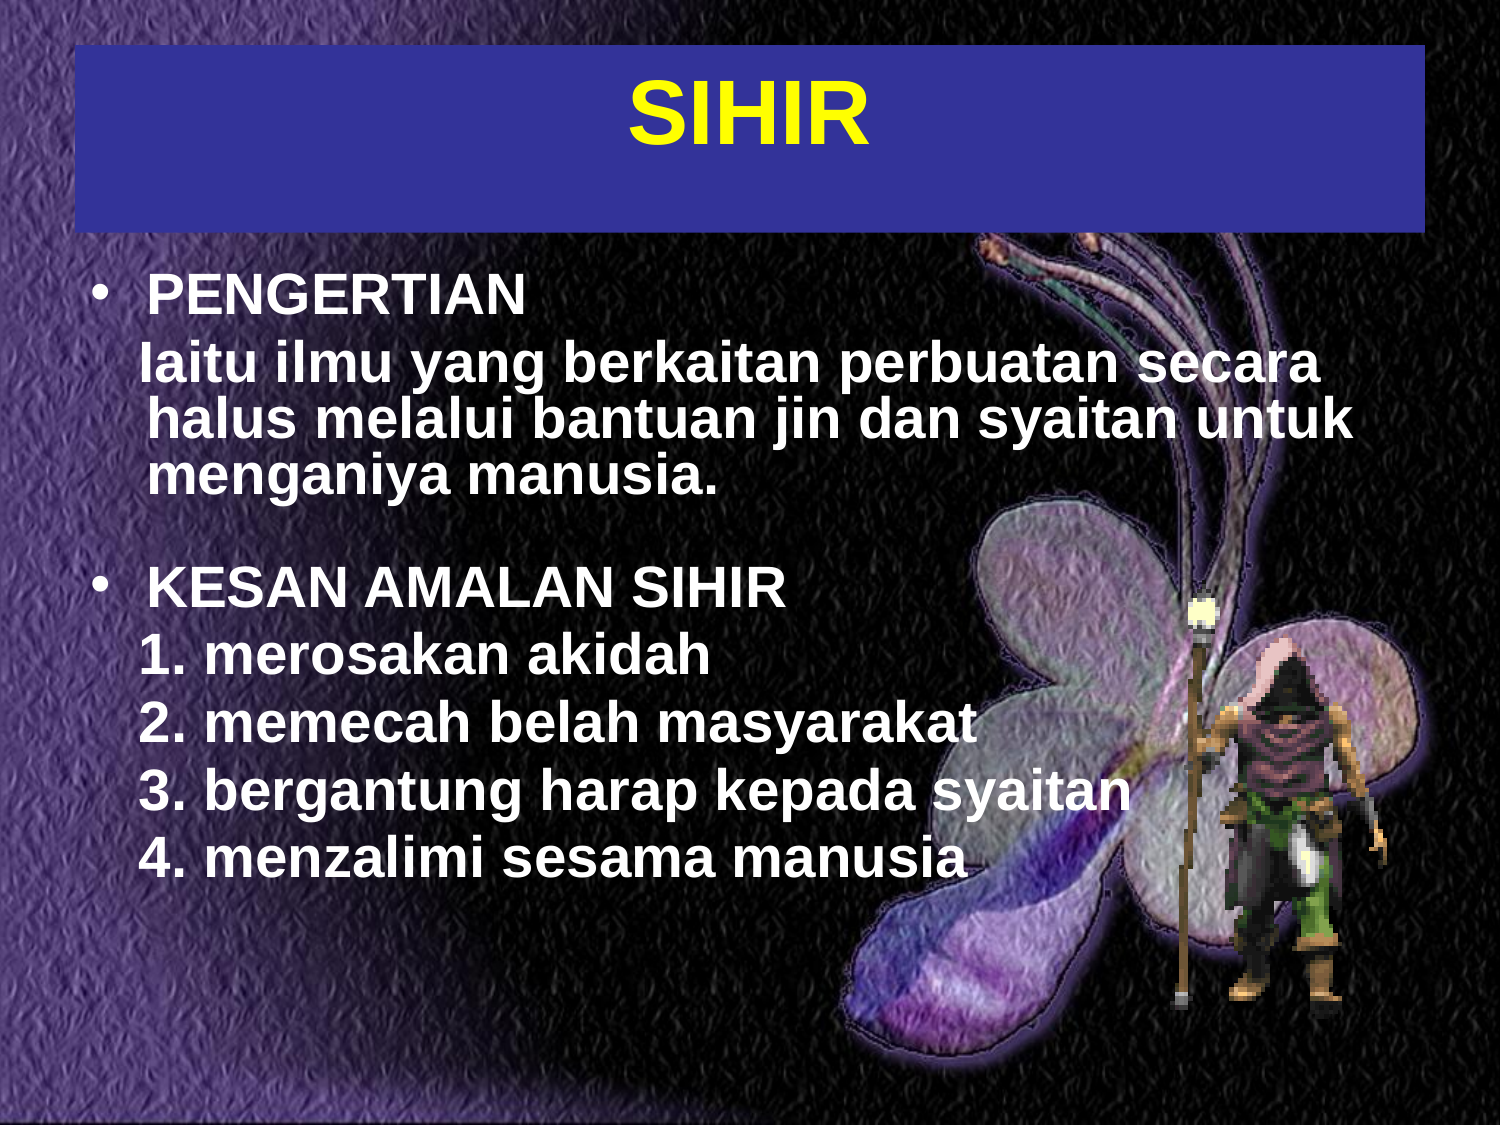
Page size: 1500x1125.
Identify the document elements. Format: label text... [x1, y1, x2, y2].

list PENGERTIAN Iaitu ilmu yang berkaitan perbuatan secara halus melalui bantuan jin dan syaitan untuk menganiya manusia. KESAN AMALAN SIHIR 1. merosakan akidah 2. memecah belah masyarakat 3. bergantung harap kepada syaitan 4. menzalimi sesama manusia [75, 262, 1425, 1005]
title SIHIR [75, 45, 1425, 233]
picture [0, 0, 1500, 1125]
